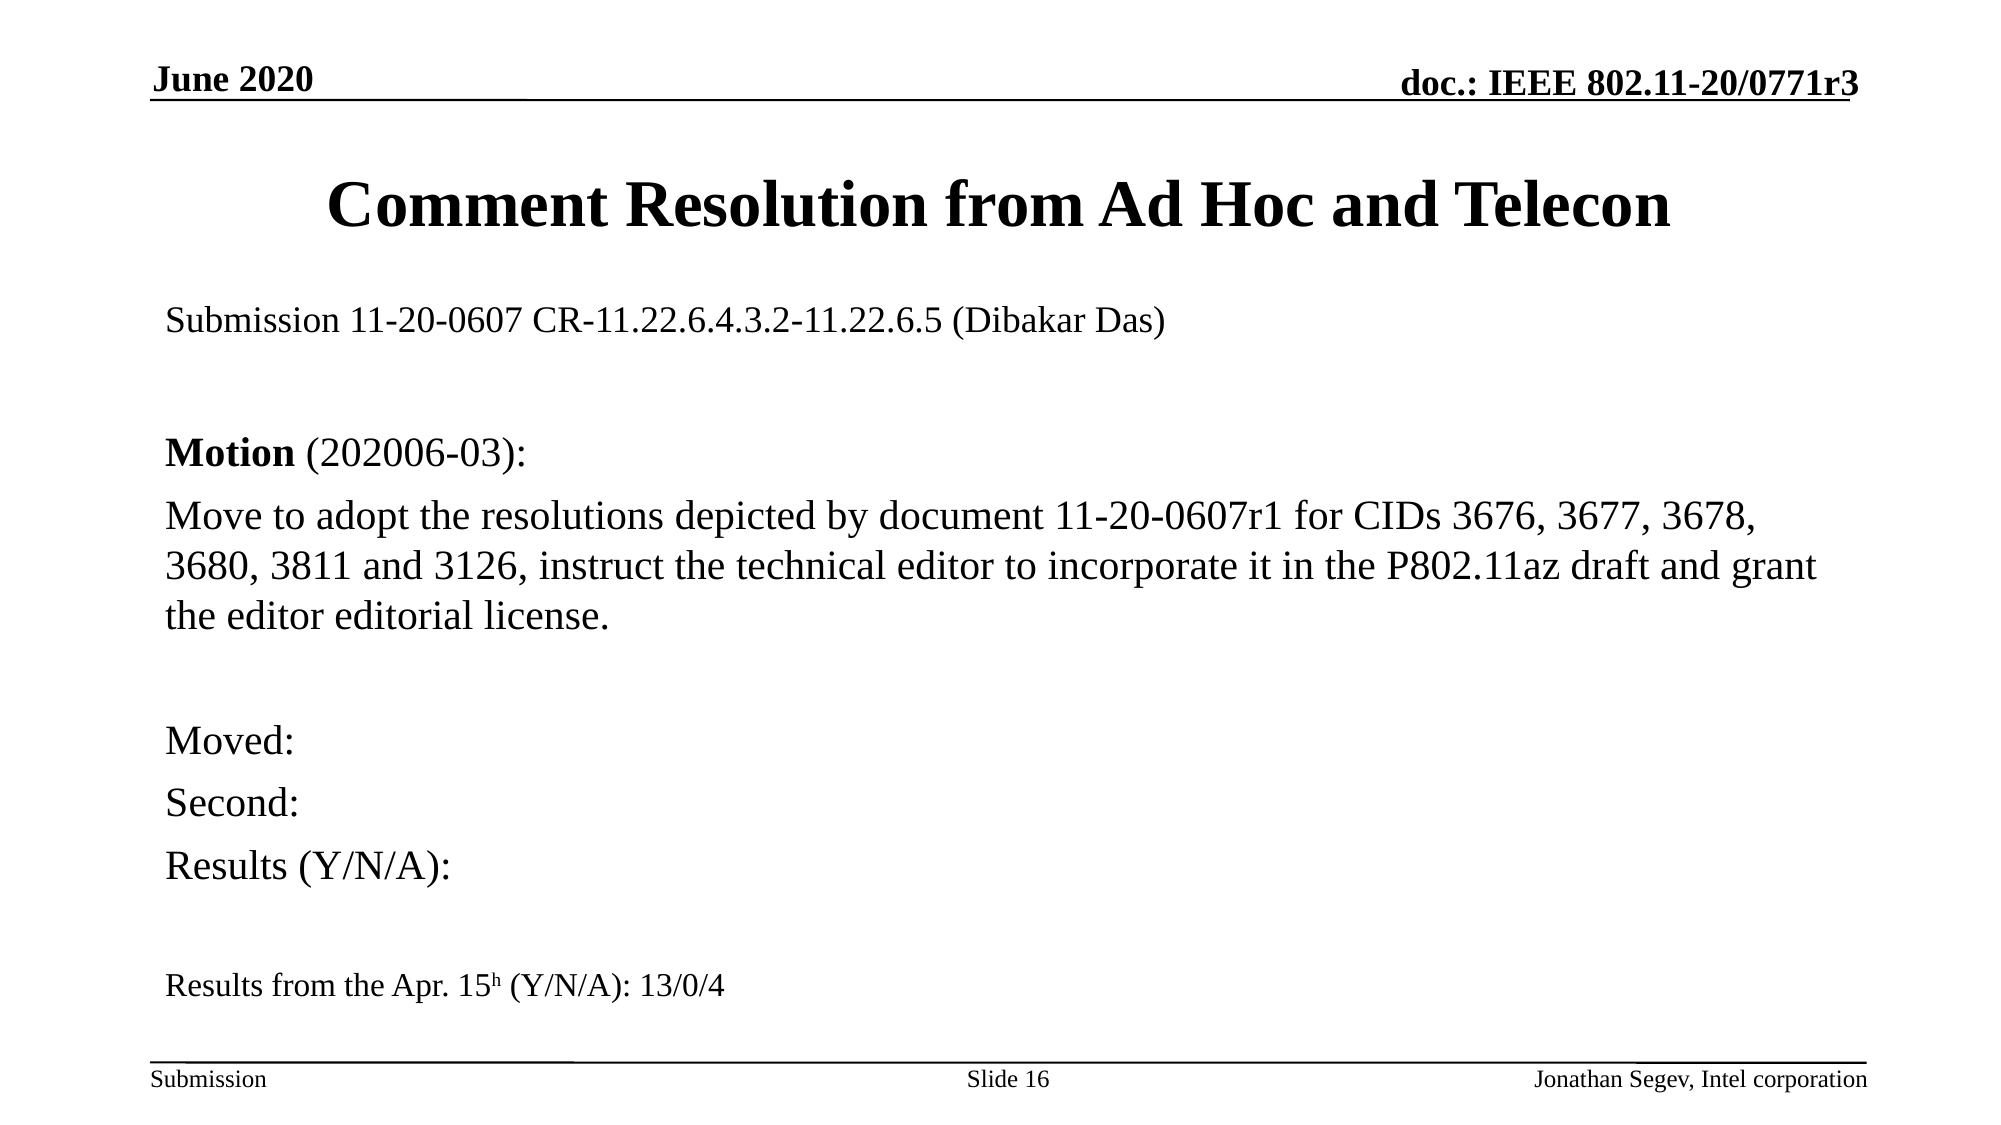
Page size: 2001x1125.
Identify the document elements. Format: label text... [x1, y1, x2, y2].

list Submission 11-20-0607 CR-11.22.6.4.3.2-11.22.6.5 (Dibakar Das) Motion (202006-03): Move to adopt the resolutions depicted by document 11-20-0607r1 for CIDs 3676, 3677, 3678, 3680, 3811 and 3126, instruct the technical editor to incorporate it in the P802.11az draft and grant the editor editorial license. Moved: Second: Results (Y/N/A): Results from the Apr. 15h (Y/N/A): 13/0/4 [149, 286, 1850, 1000]
slide_number Slide 16 [950, 1061, 1067, 1123]
title Comment Resolution from Ad Hoc and Telecon [149, 112, 1850, 286]
footer Jonathan Segev, Intel corporation [1171, 1061, 1869, 1093]
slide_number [152, 54, 563, 100]
